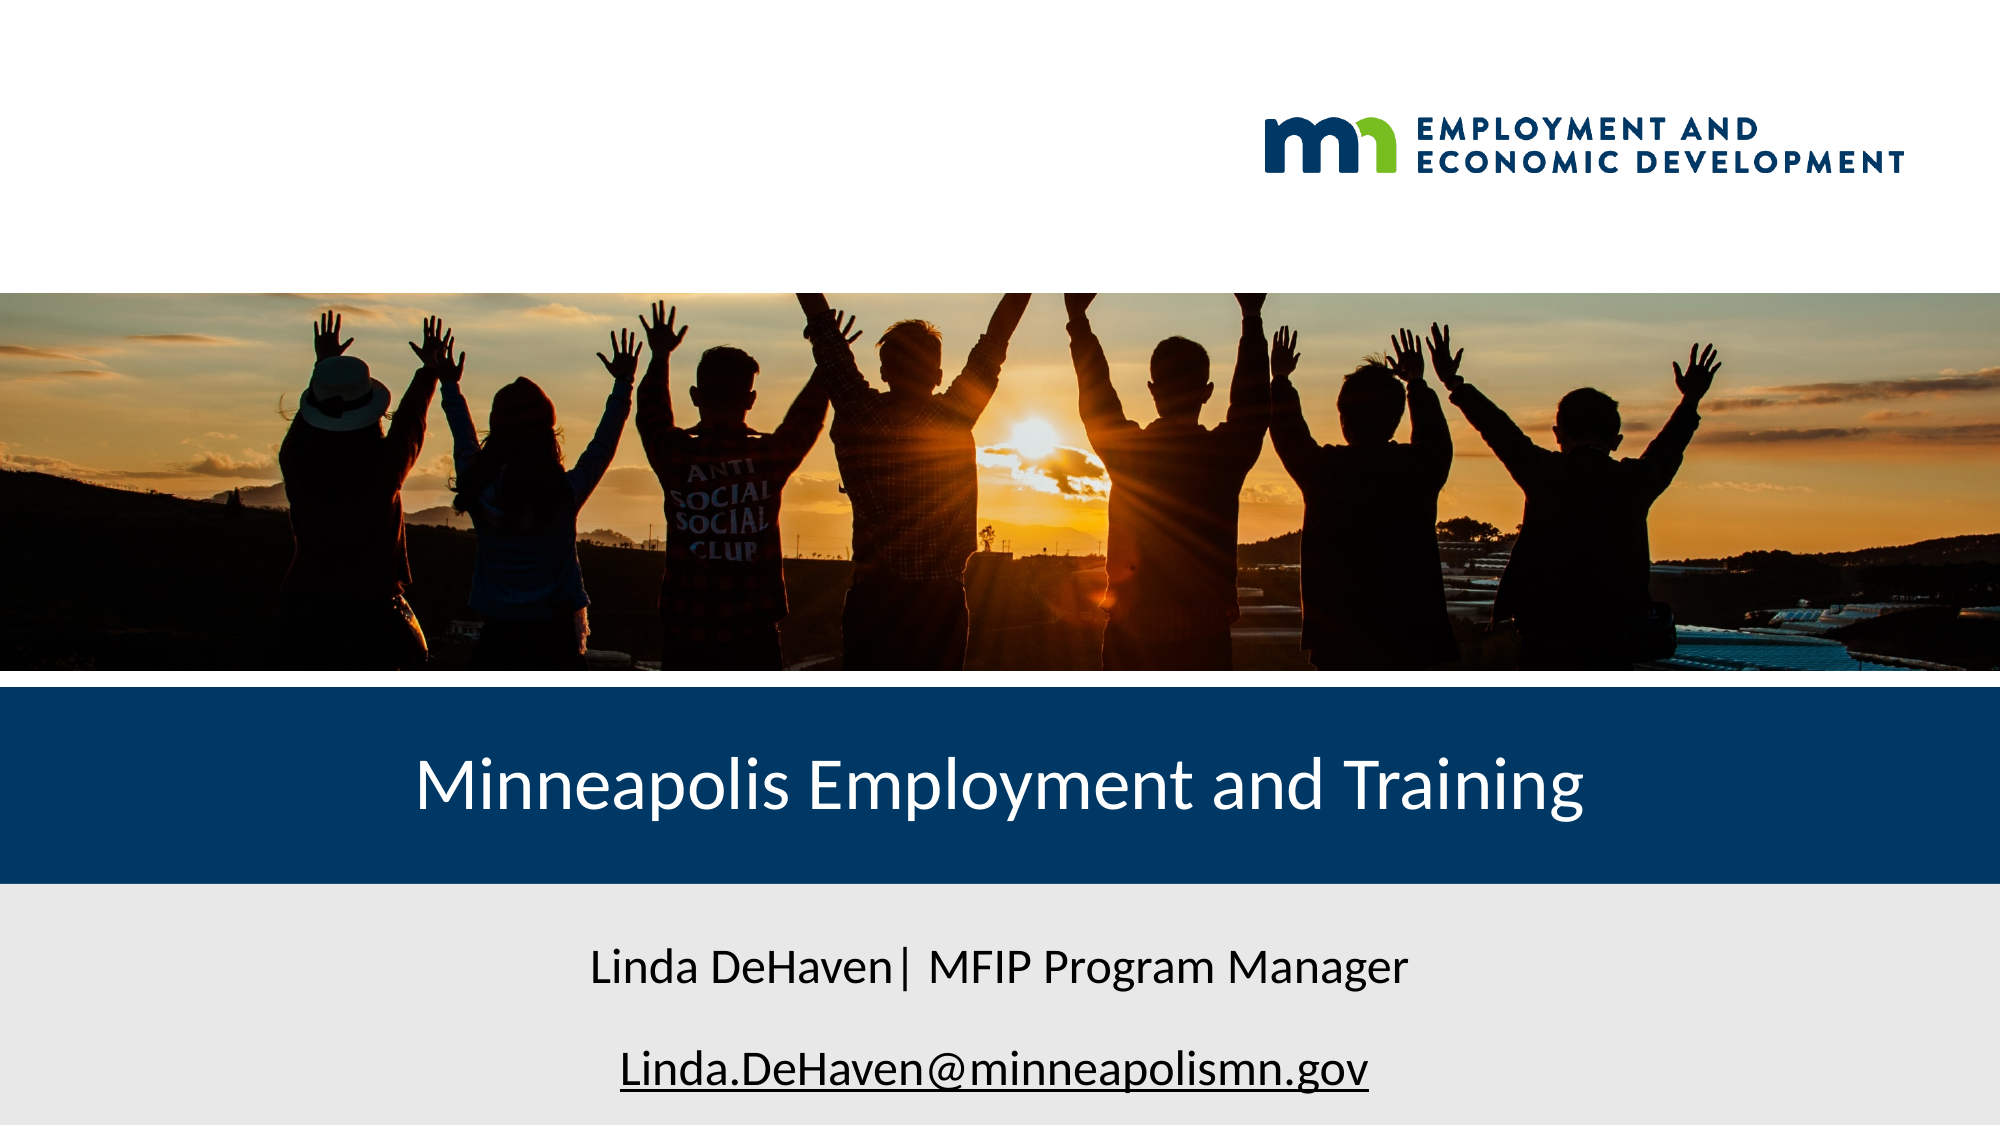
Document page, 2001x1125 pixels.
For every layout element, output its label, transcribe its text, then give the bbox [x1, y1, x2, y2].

list Linda DeHaven| MFIP Program Manager Linda.DeHaven@minneapolismn.gov [137, 925, 1863, 1103]
picture [0, 293, 2000, 671]
title Minneapolis Employment and Training [43, 687, 1957, 884]
picture [1265, 117, 1904, 173]
